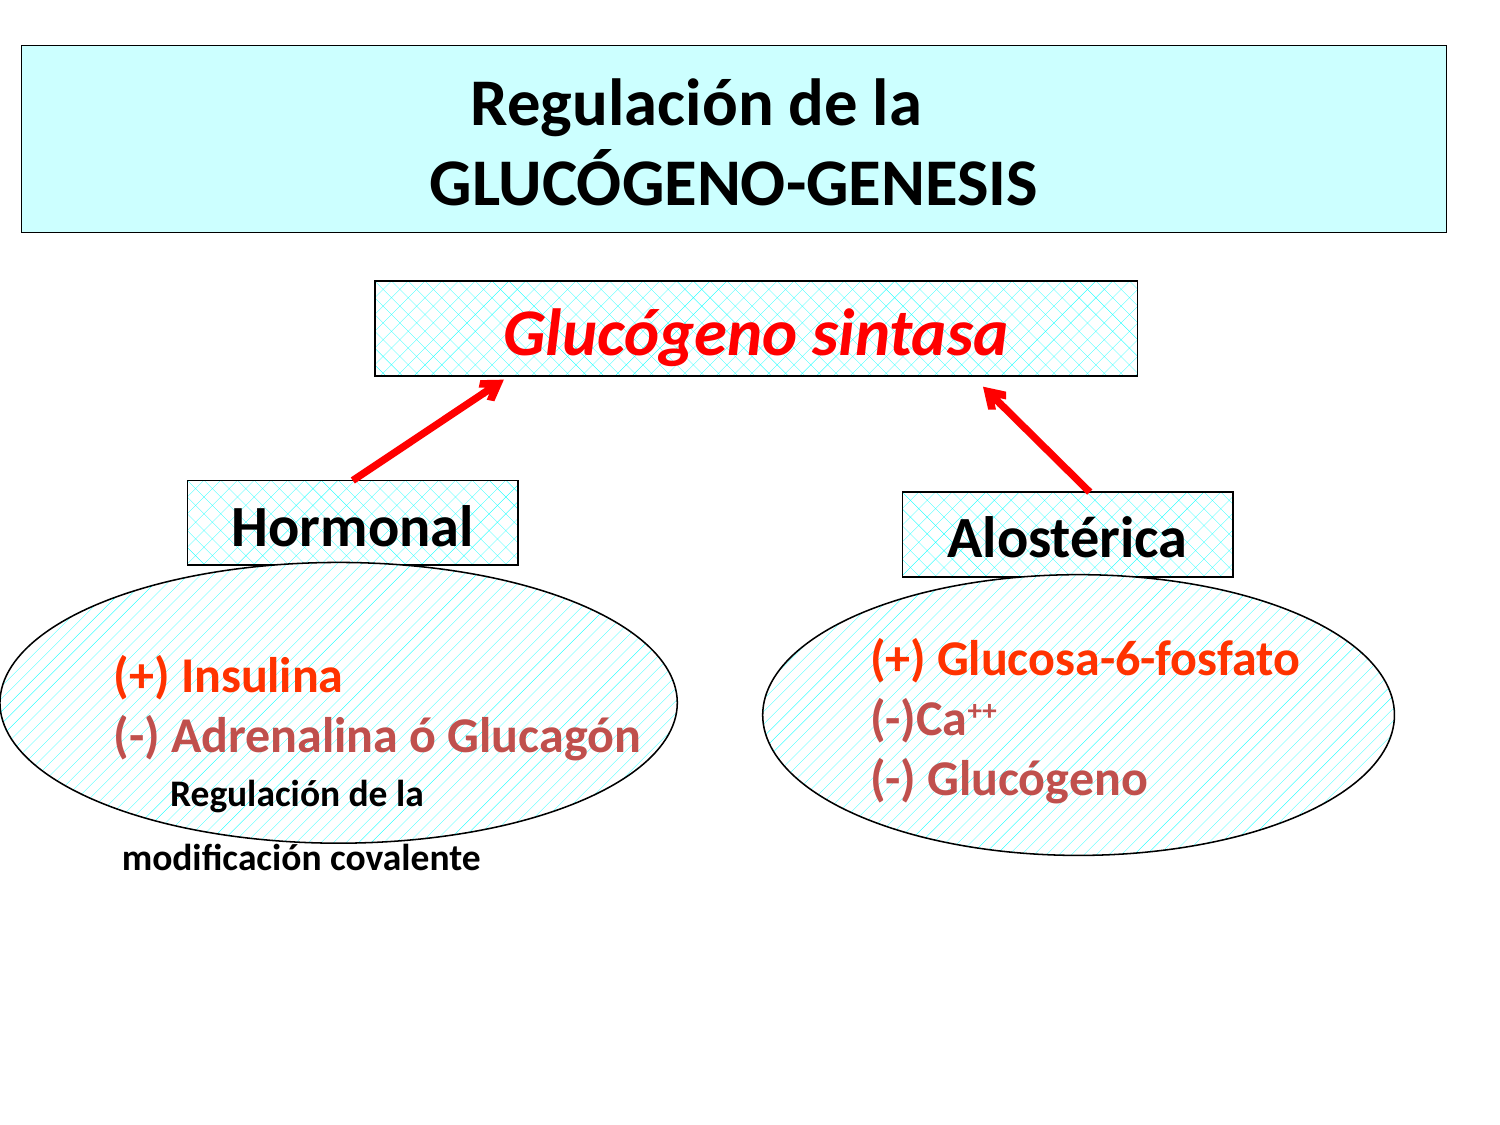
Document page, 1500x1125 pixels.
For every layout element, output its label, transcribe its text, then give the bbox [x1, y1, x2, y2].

text_box Alostérica [902, 492, 1233, 577]
text_box Regulación de la modificación covalente [106, 761, 496, 886]
title Regulación de la GLUCÓGENO-GENESIS [21, 45, 1447, 233]
text_box (+) Insulina (-) Adrenalina ó Glucagón [0, 562, 678, 828]
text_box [377, 354, 480, 506]
text_box Hormonal [187, 480, 519, 566]
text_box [982, 386, 1091, 493]
text_box (+) Glucosa-6-fosfato (-)Ca++ (-) Glucógeno [762, 574, 1395, 856]
text_box Glucógeno sintasa [374, 281, 1138, 376]
